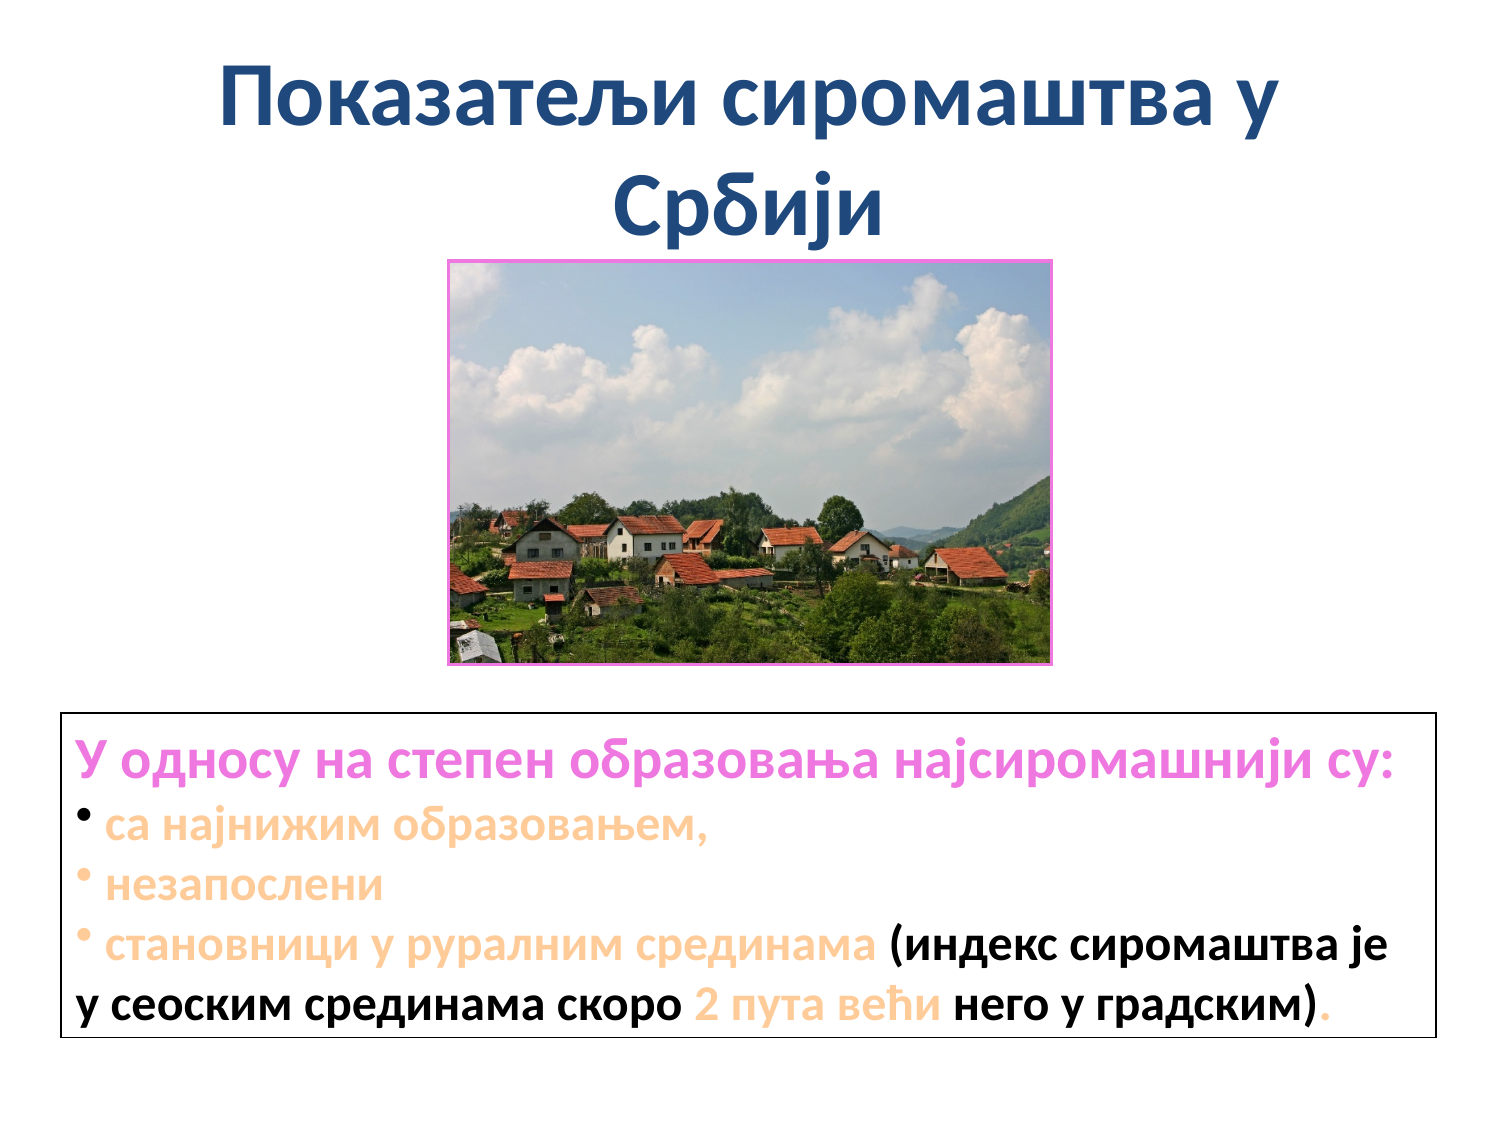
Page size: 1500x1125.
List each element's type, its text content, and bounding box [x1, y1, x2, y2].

picture [449, 262, 1051, 663]
text_box У односу на степен образовања најсиромашнији су: са најнижим образовањем, незапослени становници у руралним срединама (индекс сиромаштва је у сеоским срединама скоро 2 пута већи него у градским). [60, 712, 1436, 1038]
text_box Показатељи сиромаштва у Србији [74, 50, 1425, 238]
